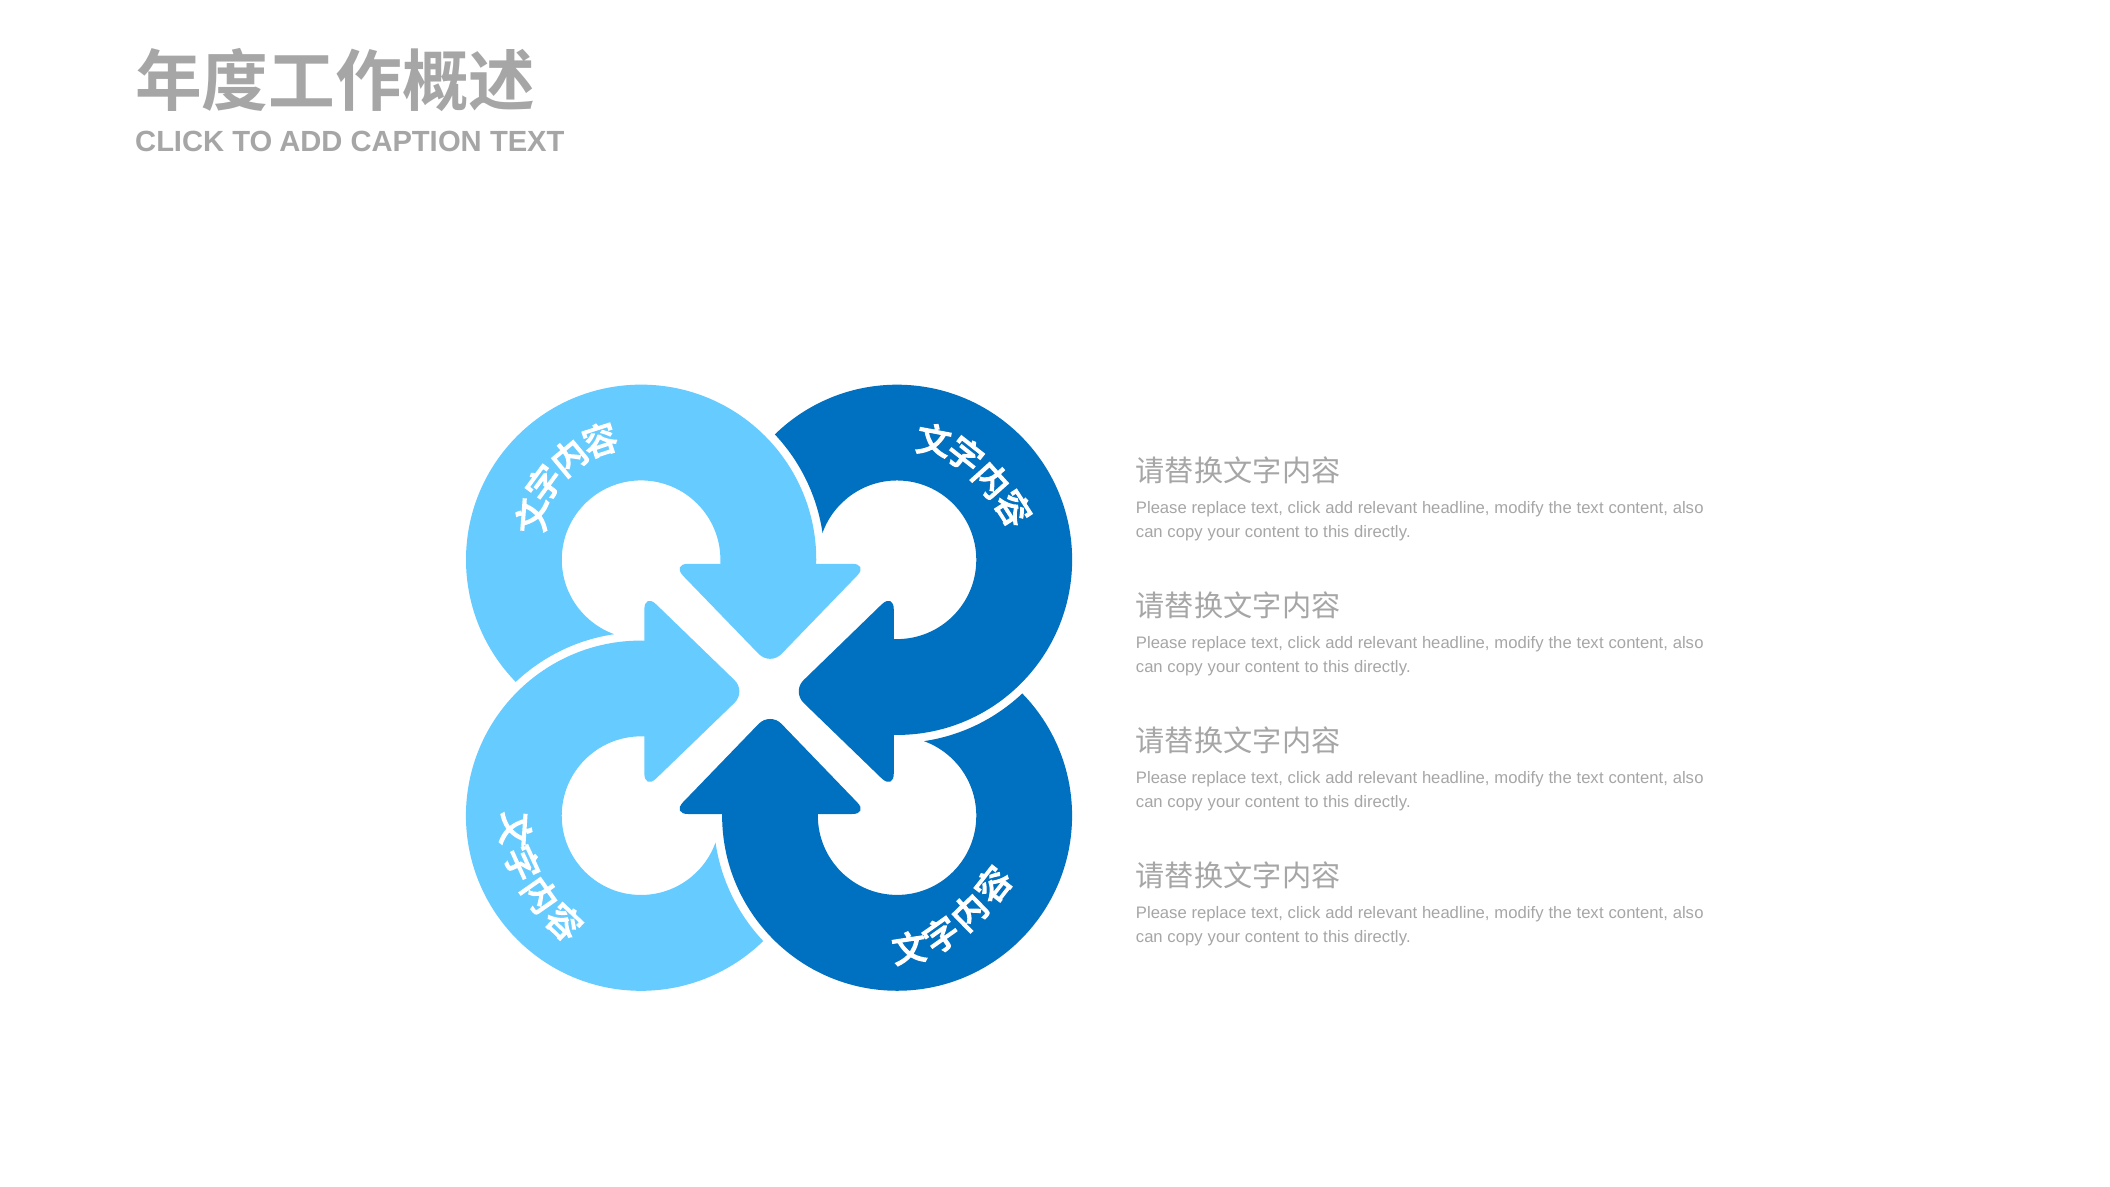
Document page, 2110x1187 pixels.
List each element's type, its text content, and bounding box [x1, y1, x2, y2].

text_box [1135, 715, 1728, 810]
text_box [1135, 850, 1728, 945]
text_box 年度工作概述 [135, 38, 596, 119]
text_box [465, 384, 1073, 991]
text_box CLICK TO ADD CAPTION TEXT [135, 122, 596, 158]
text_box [1135, 580, 1728, 674]
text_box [1135, 444, 1728, 539]
